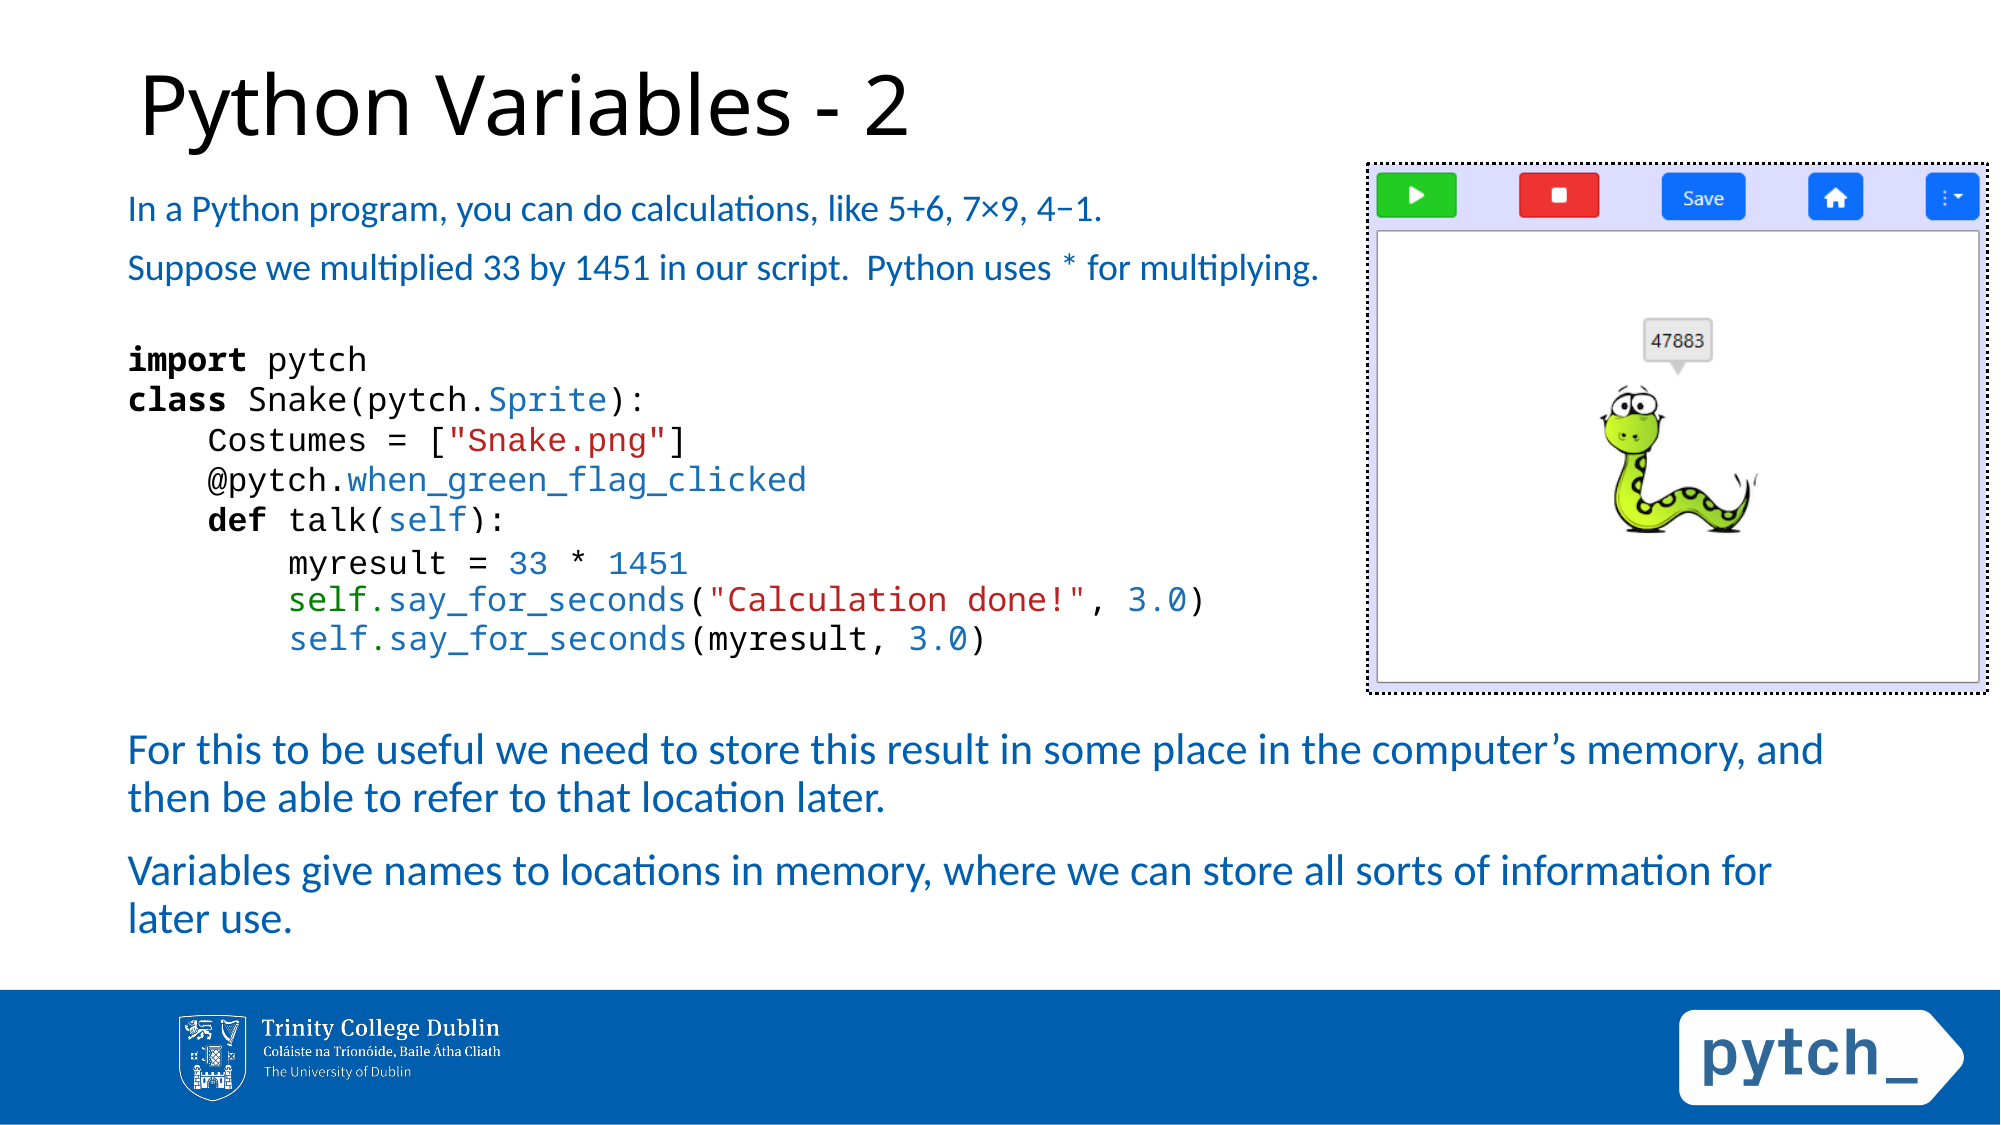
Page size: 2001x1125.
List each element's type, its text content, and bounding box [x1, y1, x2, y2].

text_box import pytch class Snake(pytch.Sprite): Costumes = ["Snake.png"] @pytch.when_green_flag_clicked def talk(self): 33*1451 self.say_for_seconds("Calculation done!", 3.0) [112, 330, 1247, 692]
text_box myresult = 33 * 1451 [273, 533, 789, 571]
title Python Variables - 2 [123, 0, 1849, 218]
picture [178, 1014, 502, 1102]
text_box self.say_for_seconds(myresult, 3.0) [273, 609, 1368, 659]
picture [1368, 164, 1986, 692]
picture [1590, 894, 2000, 1125]
text_box Variables give names to locations in memory, where we can store all sorts of information for later use. [112, 840, 1832, 911]
text_box For this to be useful we need to store this result in some place in the computer’s memory, and then be able to refer to that location later. [112, 718, 1849, 835]
list In a Python program, you can do calculations, like 5+6, 7×9, 4−1. Suppose we multiplied 33 by 1451 in our script. Python uses * for multiplying. [112, 181, 1340, 331]
